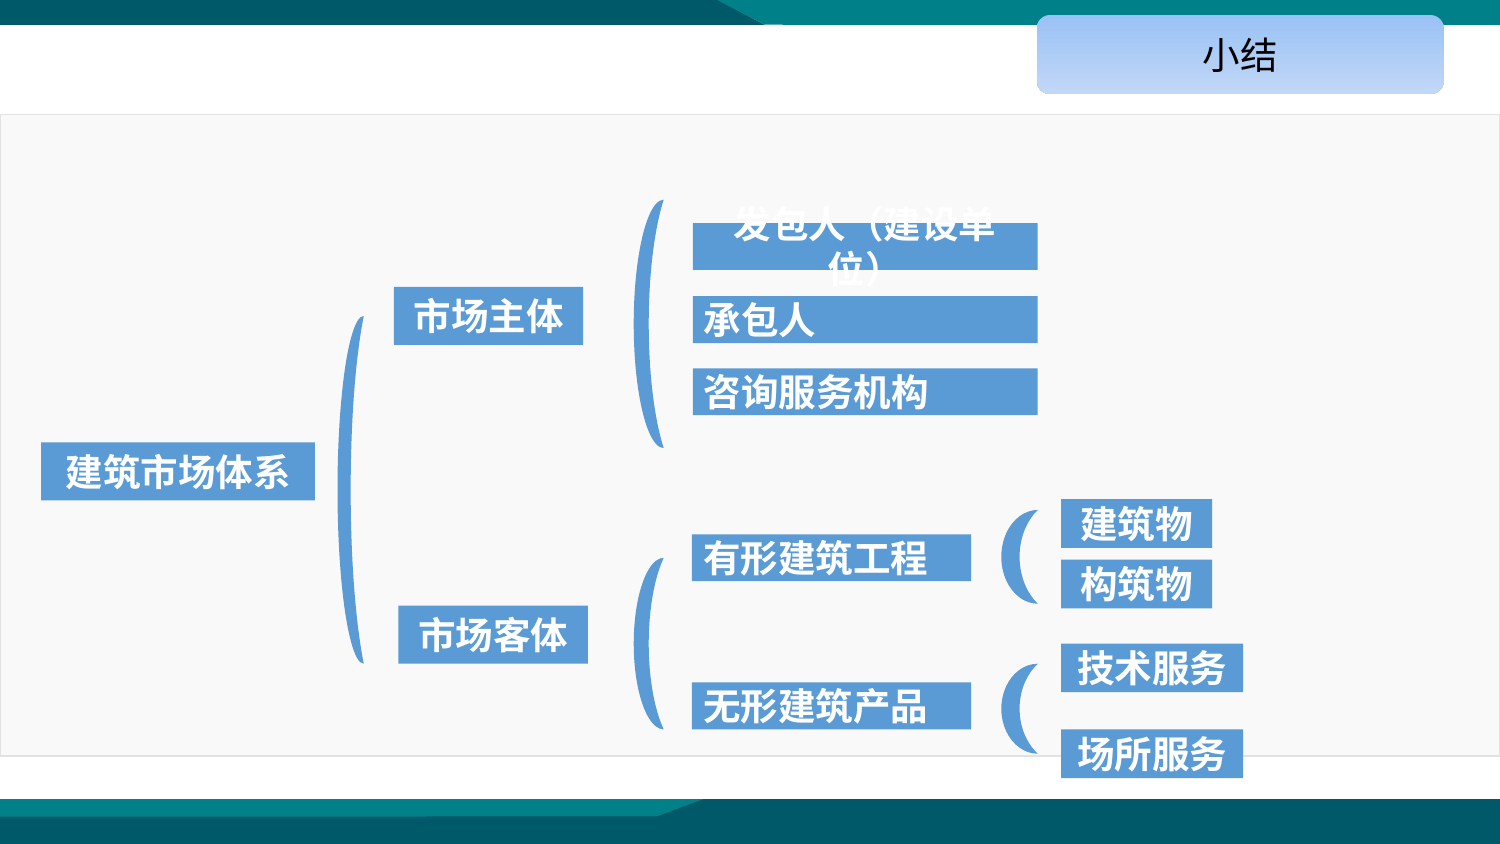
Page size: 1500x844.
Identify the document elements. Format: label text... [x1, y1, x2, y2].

text_box 建筑物 [1060, 498, 1213, 549]
text_box 市场客体 [397, 605, 589, 665]
text_box 有形建筑工程 [691, 533, 972, 582]
text_box 技术服务 [1060, 642, 1244, 693]
text_box 咨询服务机构 [692, 367, 1039, 416]
text_box [336, 314, 366, 666]
text_box 构筑物 [1060, 559, 1213, 609]
text_box 建筑市场体系 [40, 441, 316, 502]
text_box [1000, 508, 1041, 605]
text_box 发包人（建设单位） [692, 222, 1039, 271]
text_box 市场主体 [393, 286, 584, 346]
text_box 小结 [1035, 13, 1445, 95]
text_box [632, 556, 666, 731]
text_box 无形建筑产品 [691, 681, 972, 730]
text_box 场所服务 [1060, 728, 1244, 779]
text_box 承包人 [692, 295, 1039, 344]
text_box [1000, 662, 1041, 755]
text_box [632, 198, 666, 450]
